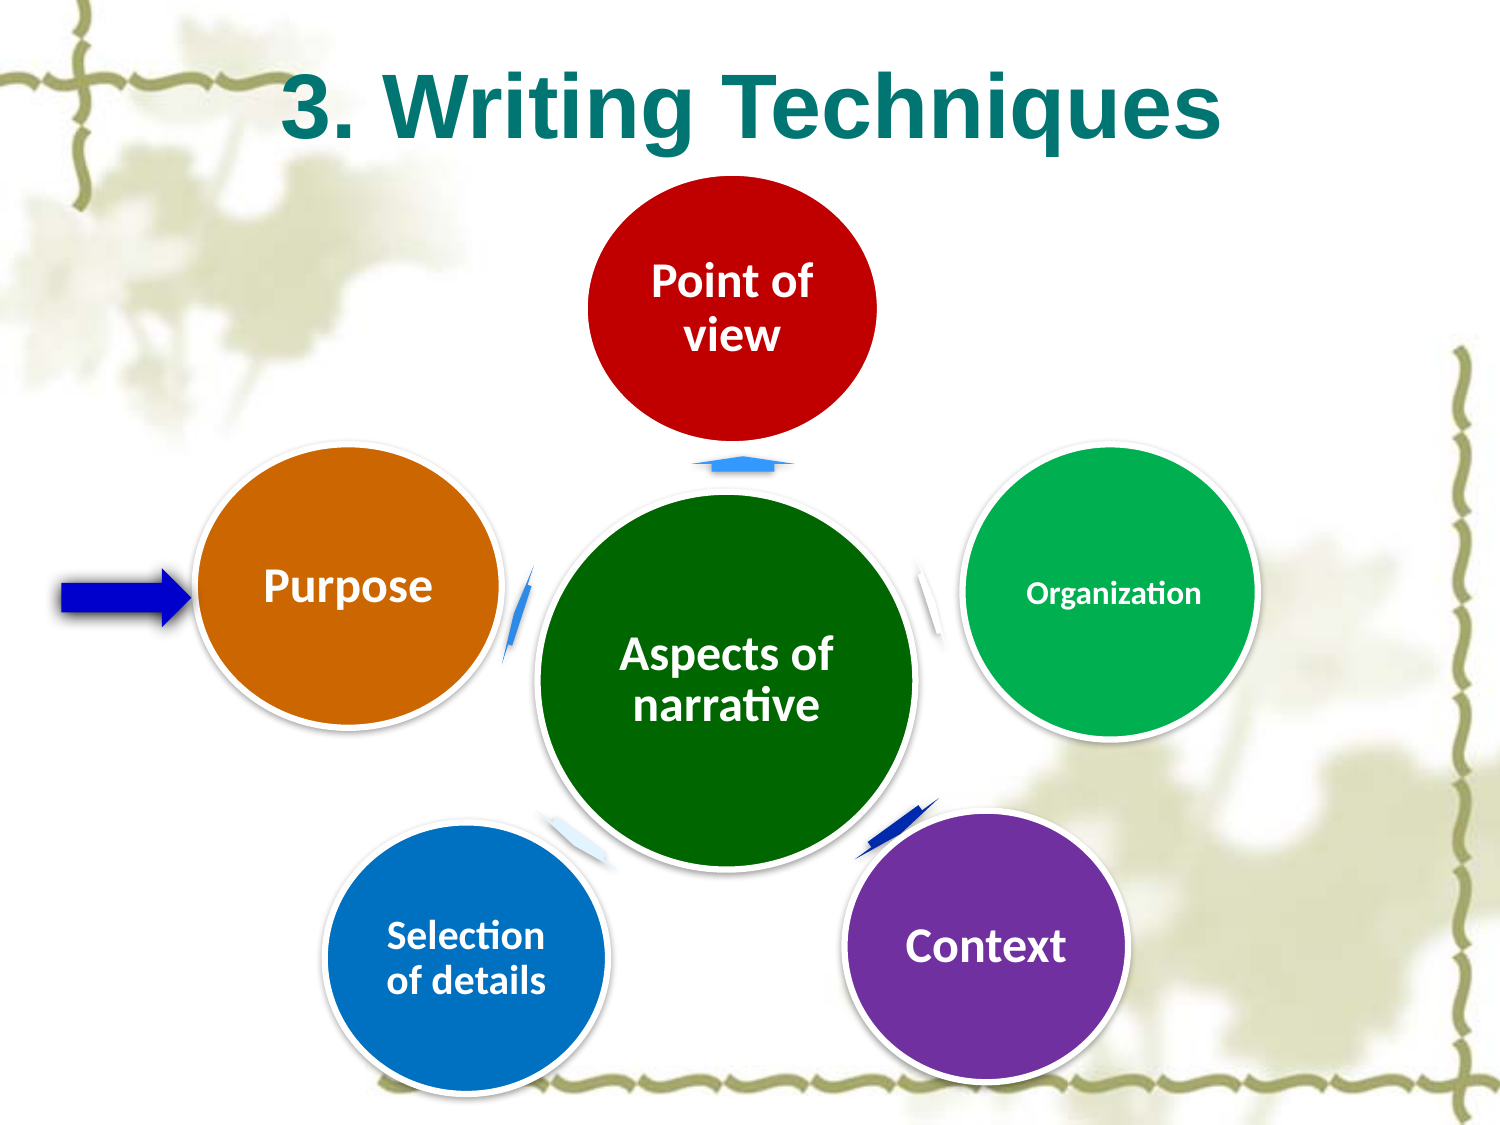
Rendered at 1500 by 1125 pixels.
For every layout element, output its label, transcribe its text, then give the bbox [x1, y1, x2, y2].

text_box Selection of details [321, 819, 612, 1098]
text_box Purpose [192, 441, 505, 731]
text_box [854, 798, 939, 860]
text_box Point of view [581, 174, 884, 448]
text_box Aspects of narrative [534, 488, 919, 873]
text_box [690, 456, 796, 472]
text_box Context [841, 807, 1132, 1086]
text_box [915, 553, 948, 653]
text_box 3. Writing Techniques [183, 30, 1323, 174]
text_box [535, 809, 621, 872]
text_box [501, 564, 535, 665]
text_box Organization [959, 441, 1261, 743]
picture [0, 0, 1500, 1125]
text_box [59, 566, 194, 630]
